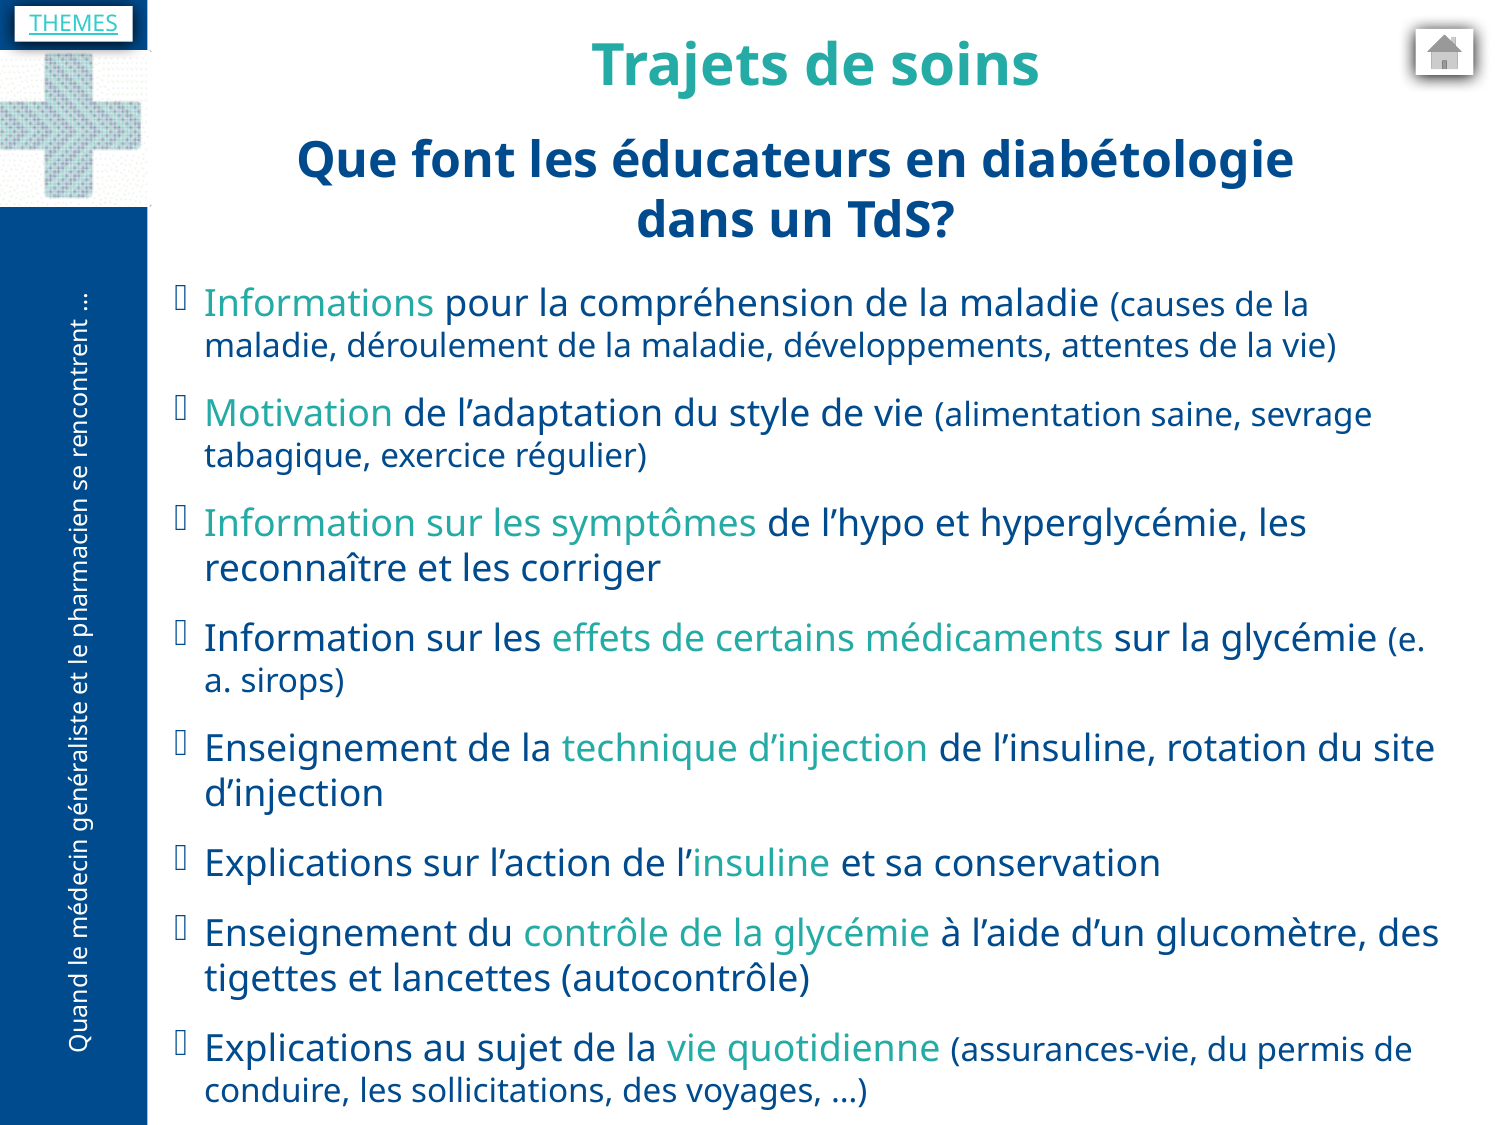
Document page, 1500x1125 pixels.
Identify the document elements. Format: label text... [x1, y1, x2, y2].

list Informations pour la compréhension de la maladie (causes de la maladie, déroulement de la maladie, développements, attentes de la vie) Motivation de l’adaptation du style de vie (alimentation saine, sevrage tabagique, exercice régulier) Information sur les symptômes de l’hypo et hyperglycémie, les reconnaître et les corriger Information sur les effets de certains médicaments sur la glycémie (e. a. sirops) Enseignement de la technique d’injection de l’insuline, rotation du site d’injection Explications sur l’action de l’insuline et sa conservation Enseignement du contrôle de la glycémie à l’aide d’un glucomètre, des tigettes et lancettes (autocontrôle) Explications au sujet de la vie quotidienne (assurances-vie, du permis de conduire, les sollicitations, des voyages, …) [159, 271, 1458, 1125]
picture [0, 50, 152, 207]
text_box [1415, 28, 1474, 76]
text_box Que font les éducateurs en diabétologie dans un TdS? [146, 120, 1458, 255]
text_box THEMES [14, 5, 134, 42]
list Trajets de soins [174, 28, 1458, 120]
